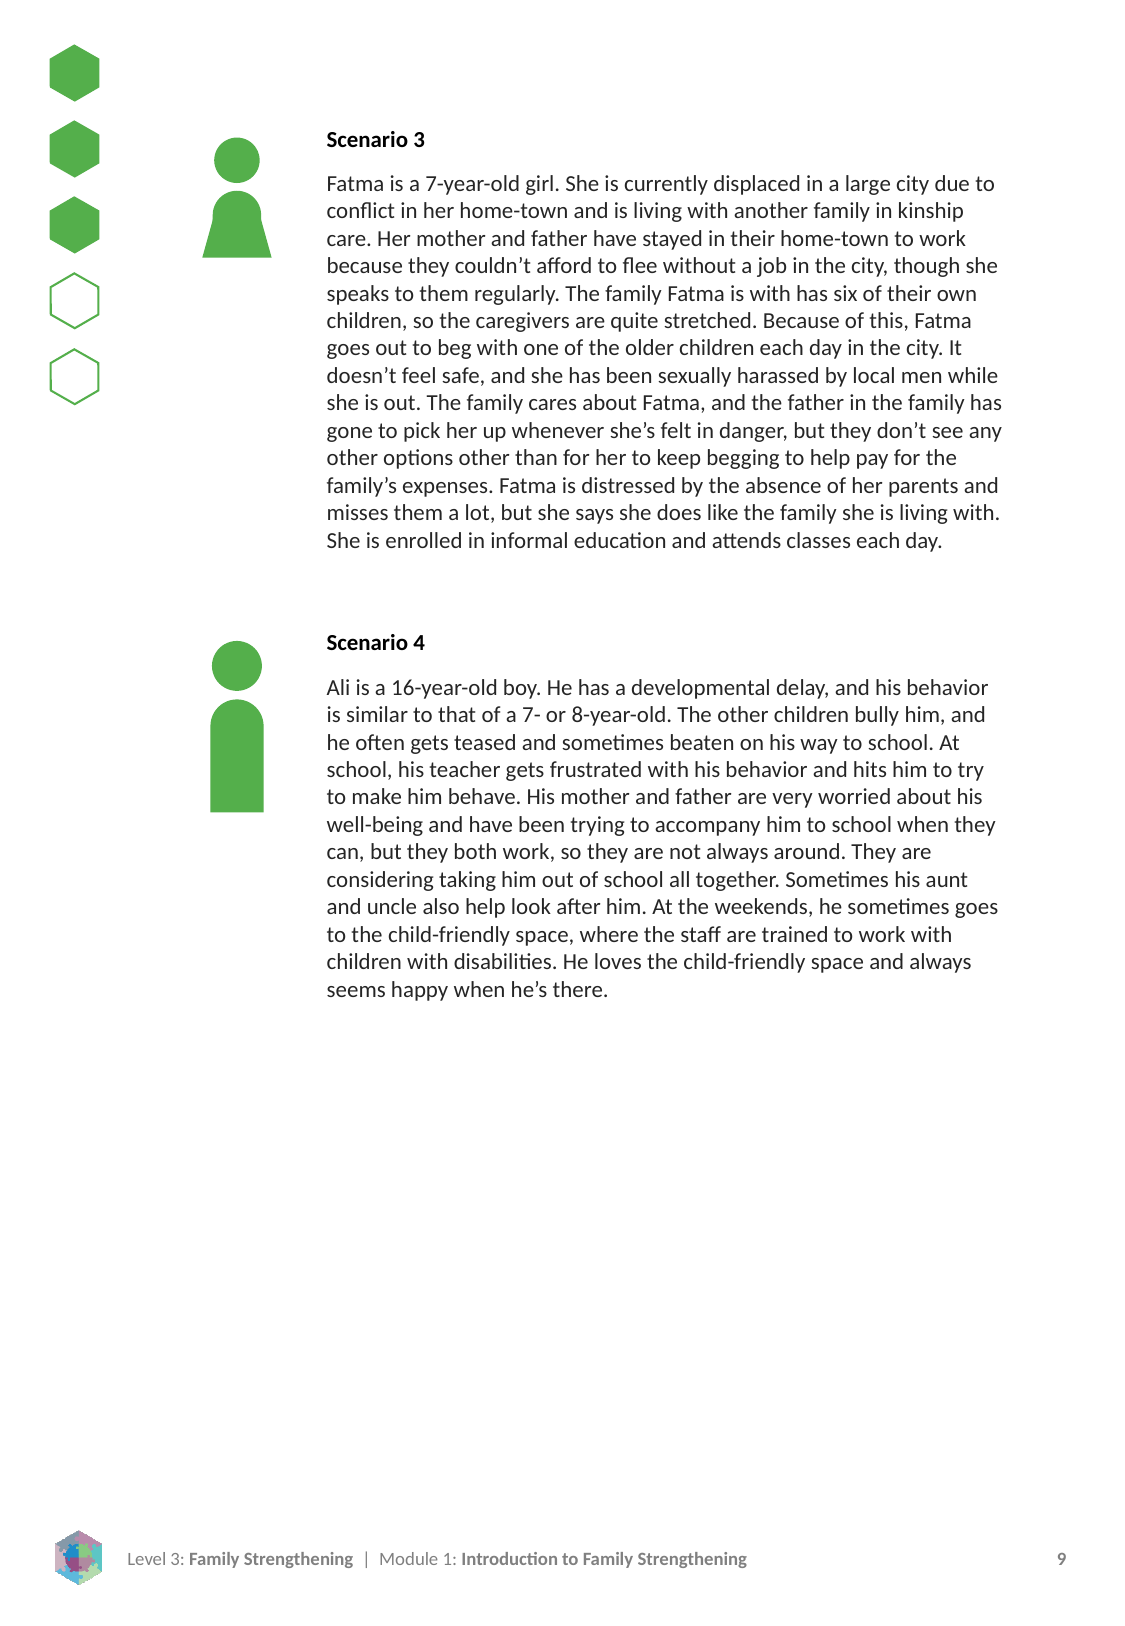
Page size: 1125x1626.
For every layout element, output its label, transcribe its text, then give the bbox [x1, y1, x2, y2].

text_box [202, 137, 272, 258]
text_box Scenario 3 Fatma is a 7-year-old girl. She is currently displaced in a large city due to conflict in her home-town and is living with another family in kinship care. Her mother and father have stayed in their home-town to work because they couldn’t afford to flee without a job in the city, though she speaks to them regularly. The family Fatma is with has six of their own children, so the caregivers are quite stretched. Because of this, Fatma goes out to beg with one of the older children each day in the city. It doesn’t feel safe, and she has been sexually harassed by local men while she is out. The family cares about Fatma, and the father in the family has gone to pick her up whenever she’s felt in danger, but they don’t see any other options other than for her to keep begging to help pay for the family’s expenses. Fatma is distressed by the absence of her parents and misses them a lot, but she says she does like the family she is living with. She is enrolled in informal education and attends classes each day. Scenario 4 Ali is a 16-year-old boy. He has a developmental delay, and his behavior is similar to that of a 7- or 8-year-old. The other children bully him, and he often gets teased and sometimes beaten on his way to school. At school, his teacher gets frustrated with his behavior and hits him to try to make him behave. His mother and father are very worried about his well-being and have been trying to accompany him to school when they can, but they both work, so they are not always around. They are considering taking him out of school all together. Sometimes his aunt and uncle also help look after him. At the weekends, he sometimes goes to the child-friendly space, where the staff are trained to work with children with disabilities. He loves the child-friendly space and always seems happy when he’s there. [311, 114, 1024, 1037]
text_box [49, 196, 100, 254]
text_box [49, 120, 100, 178]
text_box [49, 272, 100, 330]
picture [55, 1530, 102, 1585]
text_box [49, 44, 100, 102]
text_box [210, 640, 264, 813]
text_box [49, 348, 100, 406]
